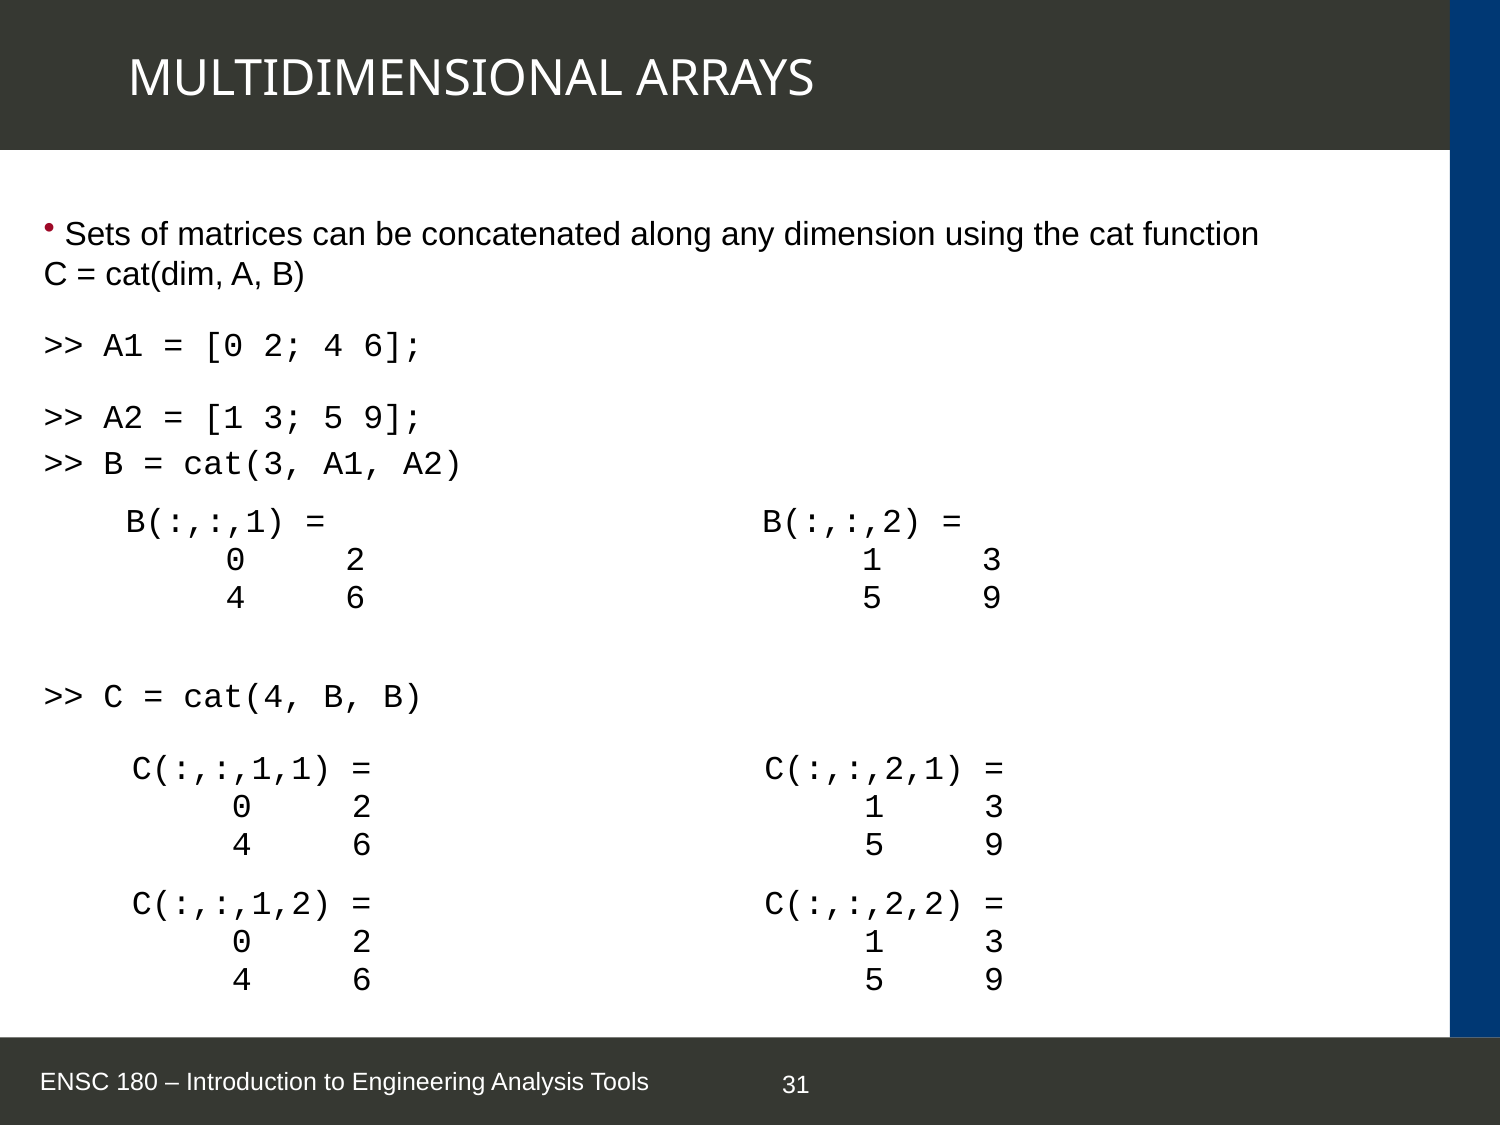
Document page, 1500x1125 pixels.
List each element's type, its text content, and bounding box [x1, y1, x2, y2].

table_header B(:,:,1) = 0 2 4 6 [111, 497, 747, 632]
table_cell C(:,:,1,2) = 0 2 4 6 [117, 880, 749, 1015]
list Sets of matrices can be concatenated along any dimension using the cat function C = cat(dim, A, B) >> A1 = [0 2; 4 6]; >> A2 = [1 3; 5 9]; >> B = cat(3, A1, A2) >> C = cat(4, B, B) [28, 204, 1304, 996]
table_header C(:,:,1,1) = 0 2 4 6 [117, 745, 749, 880]
table_header B(:,:,2) = 1 3 5 9 [747, 497, 1384, 632]
footer ENSC 180 – Introduction to Engineering Analysis Tools [24, 1057, 740, 1113]
table_cell C(:,:,2,2) = 1 3 5 9 [749, 880, 1382, 1015]
table_header C(:,:,2,1) = 1 3 5 9 [749, 745, 1382, 880]
title MULTIDIMENSIONAL ARRAYS [112, 37, 1450, 138]
